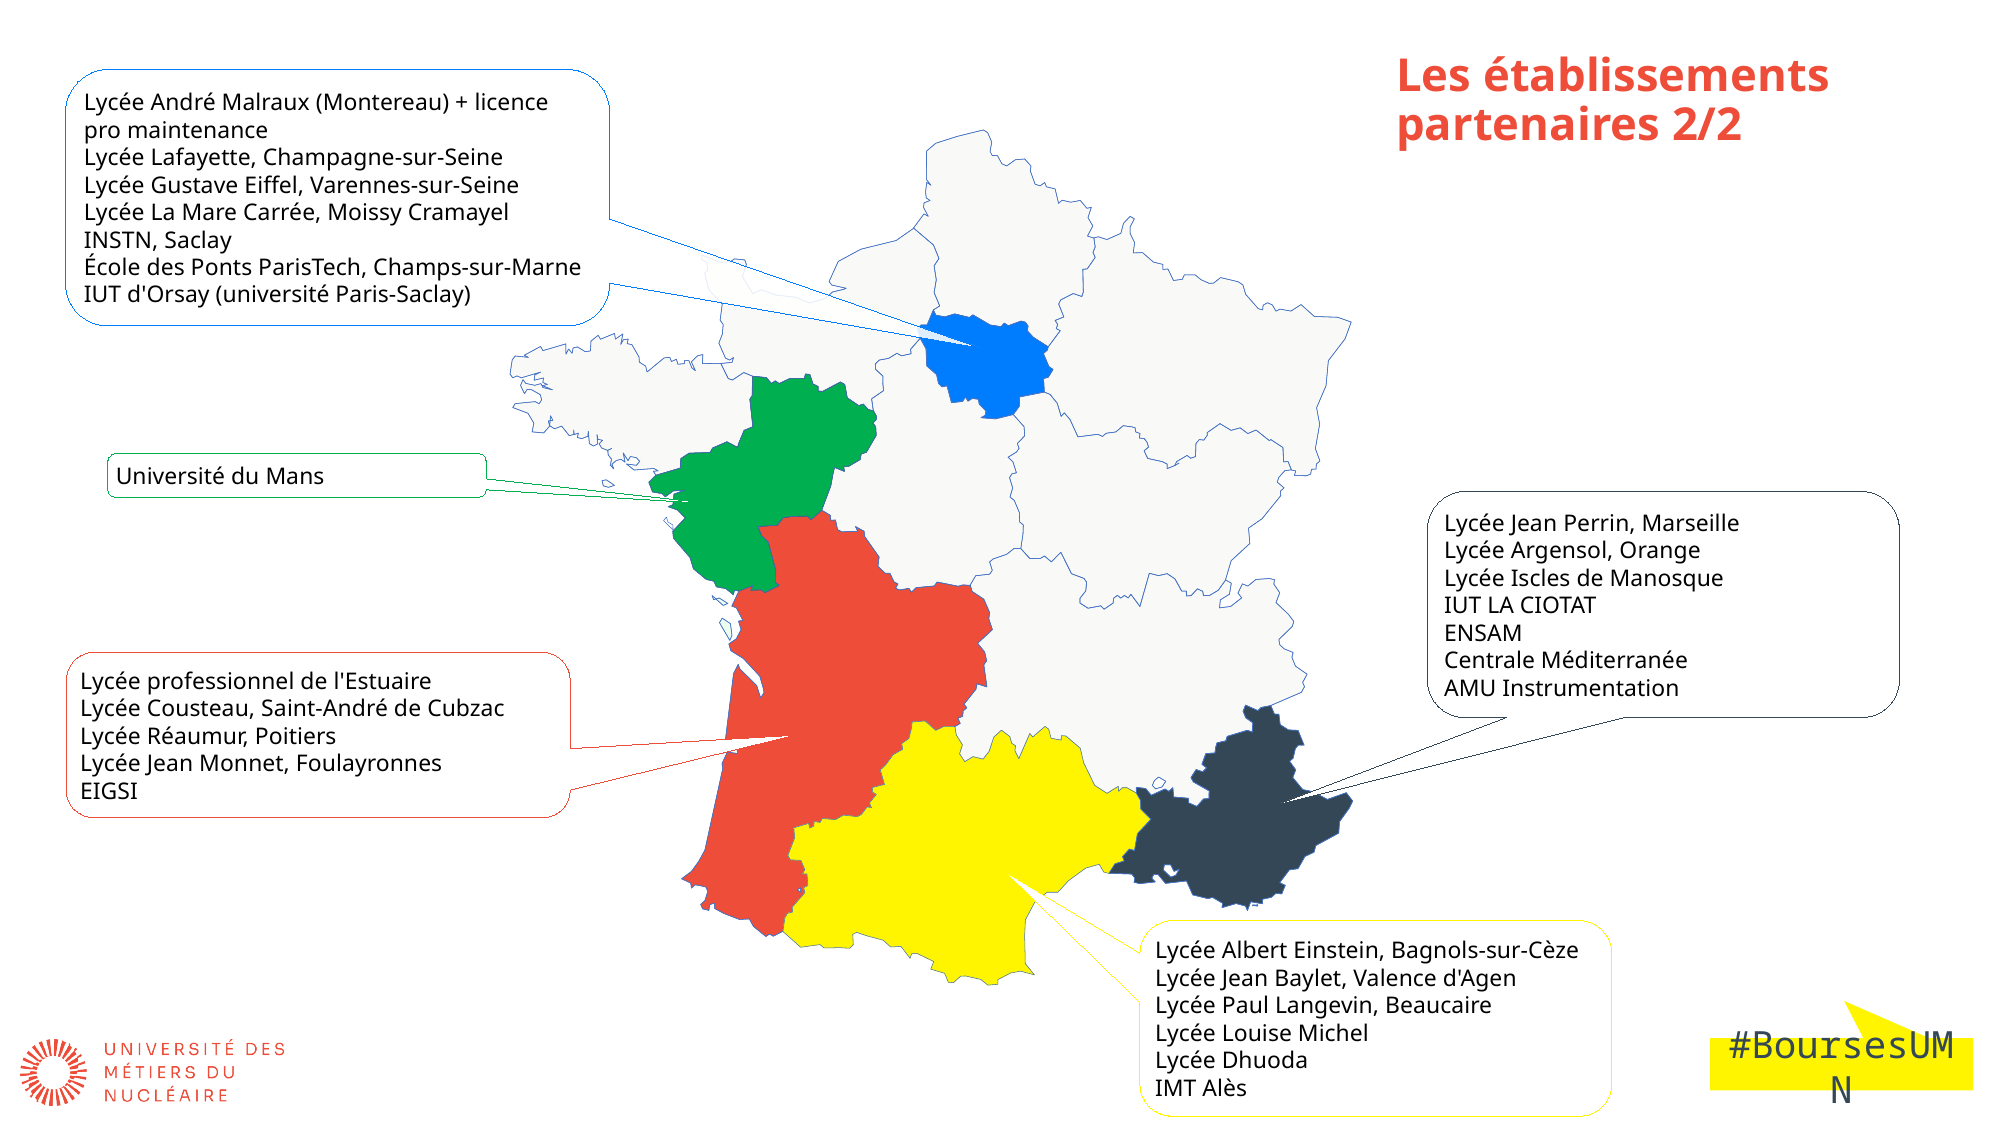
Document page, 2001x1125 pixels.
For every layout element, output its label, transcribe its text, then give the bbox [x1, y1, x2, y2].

text_box Lycée Jean Perrin, Marseille Lycée Argensol, Orange Lycée Iscles de Manosque IUT LA CIOTAT ENSAM Centrale Méditerranée AMU Instrumentation [1353, 491, 1900, 786]
picture [20, 1039, 284, 1106]
text_box Université du Mans [107, 453, 510, 498]
text_box Lycée André Malraux (Montereau) + licence pro maintenance Lycée Lafayette, Champagne-sur-Seine Lycée Gustave Eiffel, Varennes-sur-Seine Lycée La Mare Carrée, Moissy Cramayel INSTN, Saclay École des Ponts ParisTech, Champs-sur-Marne IUT d'Orsay (université Paris-Saclay) [65, 69, 610, 326]
text_box Les établissements partenaires 2/2 [1381, 44, 1963, 159]
text_box Lycée Albert Einstein, Bagnols-sur-Cèze Lycée Jean Baylet, Valence d'Agen Lycée Paul Langevin, Beaucaire Lycée Louise Michel Lycée Dhuoda IMT Alès [1123, 920, 1612, 1117]
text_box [510, 129, 1353, 986]
text_box Lycée professionnel de l'Estuaire Lycée Cousteau, Saint-André de Cubzac Lycée Réaumur, Poitiers Lycée Jean Monnet, Foulayronnes EIGSI [66, 652, 510, 818]
